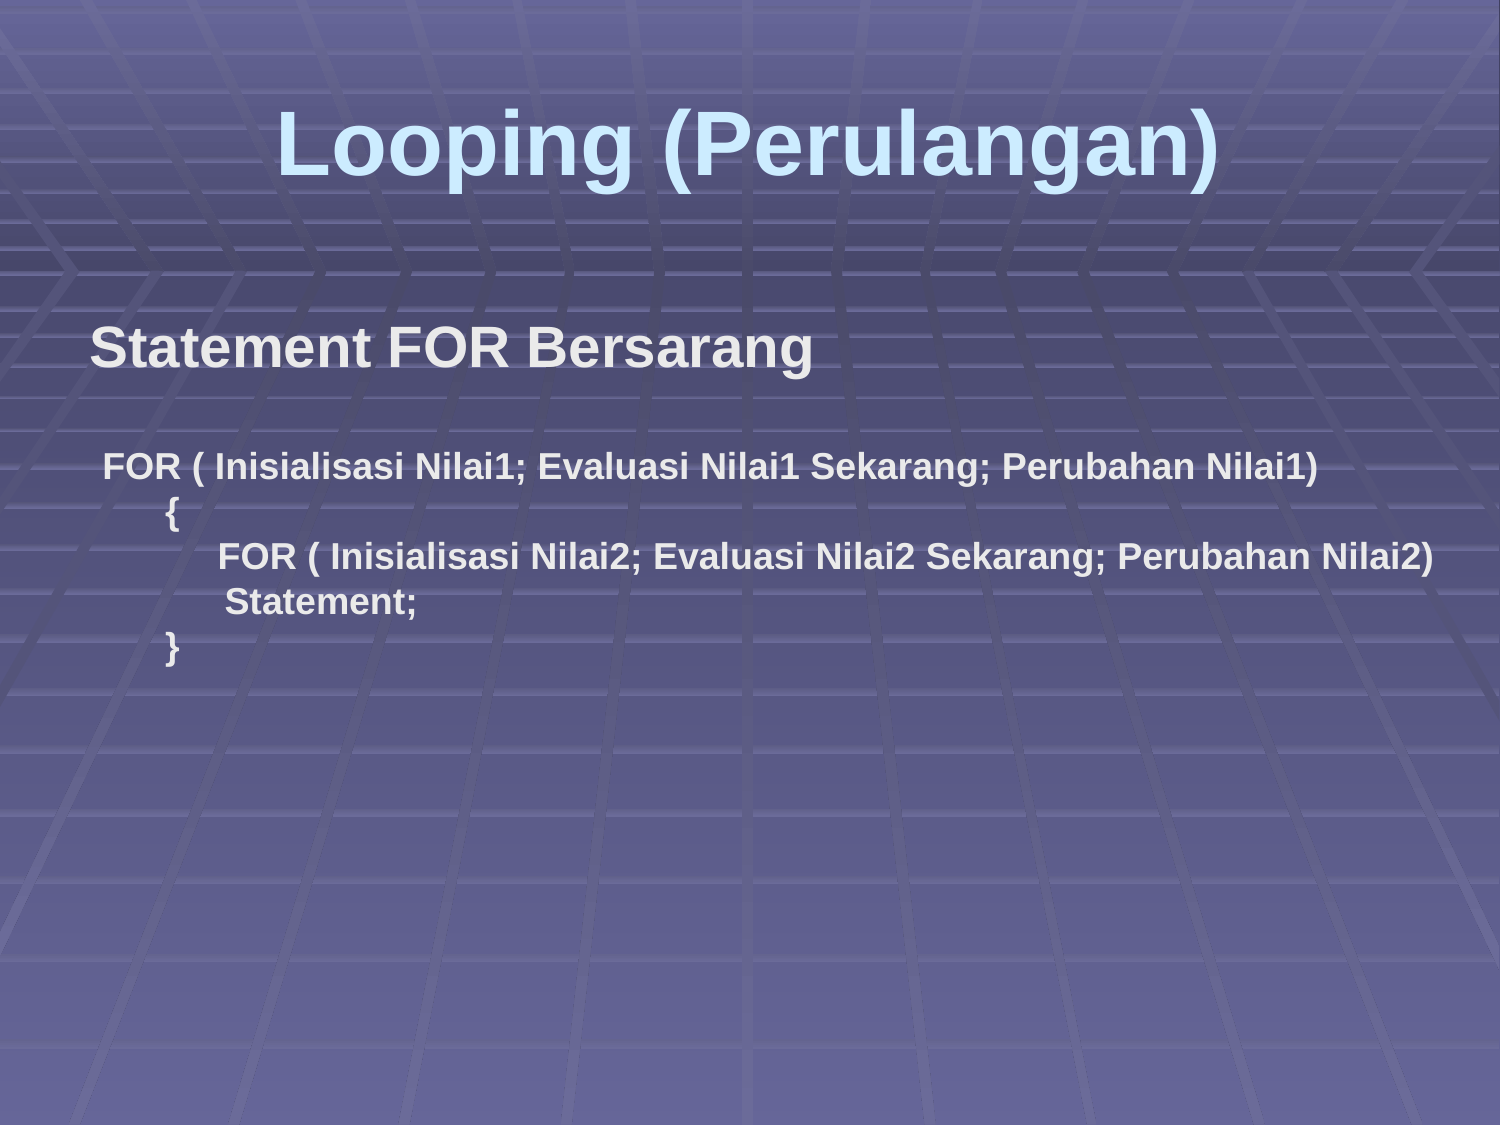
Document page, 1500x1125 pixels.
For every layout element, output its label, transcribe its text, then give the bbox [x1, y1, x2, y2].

list Statement FOR Bersarang [74, 309, 1438, 410]
text_box FOR ( Inisialisasi Nilai1; Evaluasi Nilai1 Sekarang; Perubahan Nilai1) { FOR ( Inisialisasi Nilai2; Evaluasi Nilai2 Sekarang; Perubahan Nilai2) Statement; } [87, 434, 1450, 675]
title Looping (Perulangan) [74, 44, 1425, 233]
